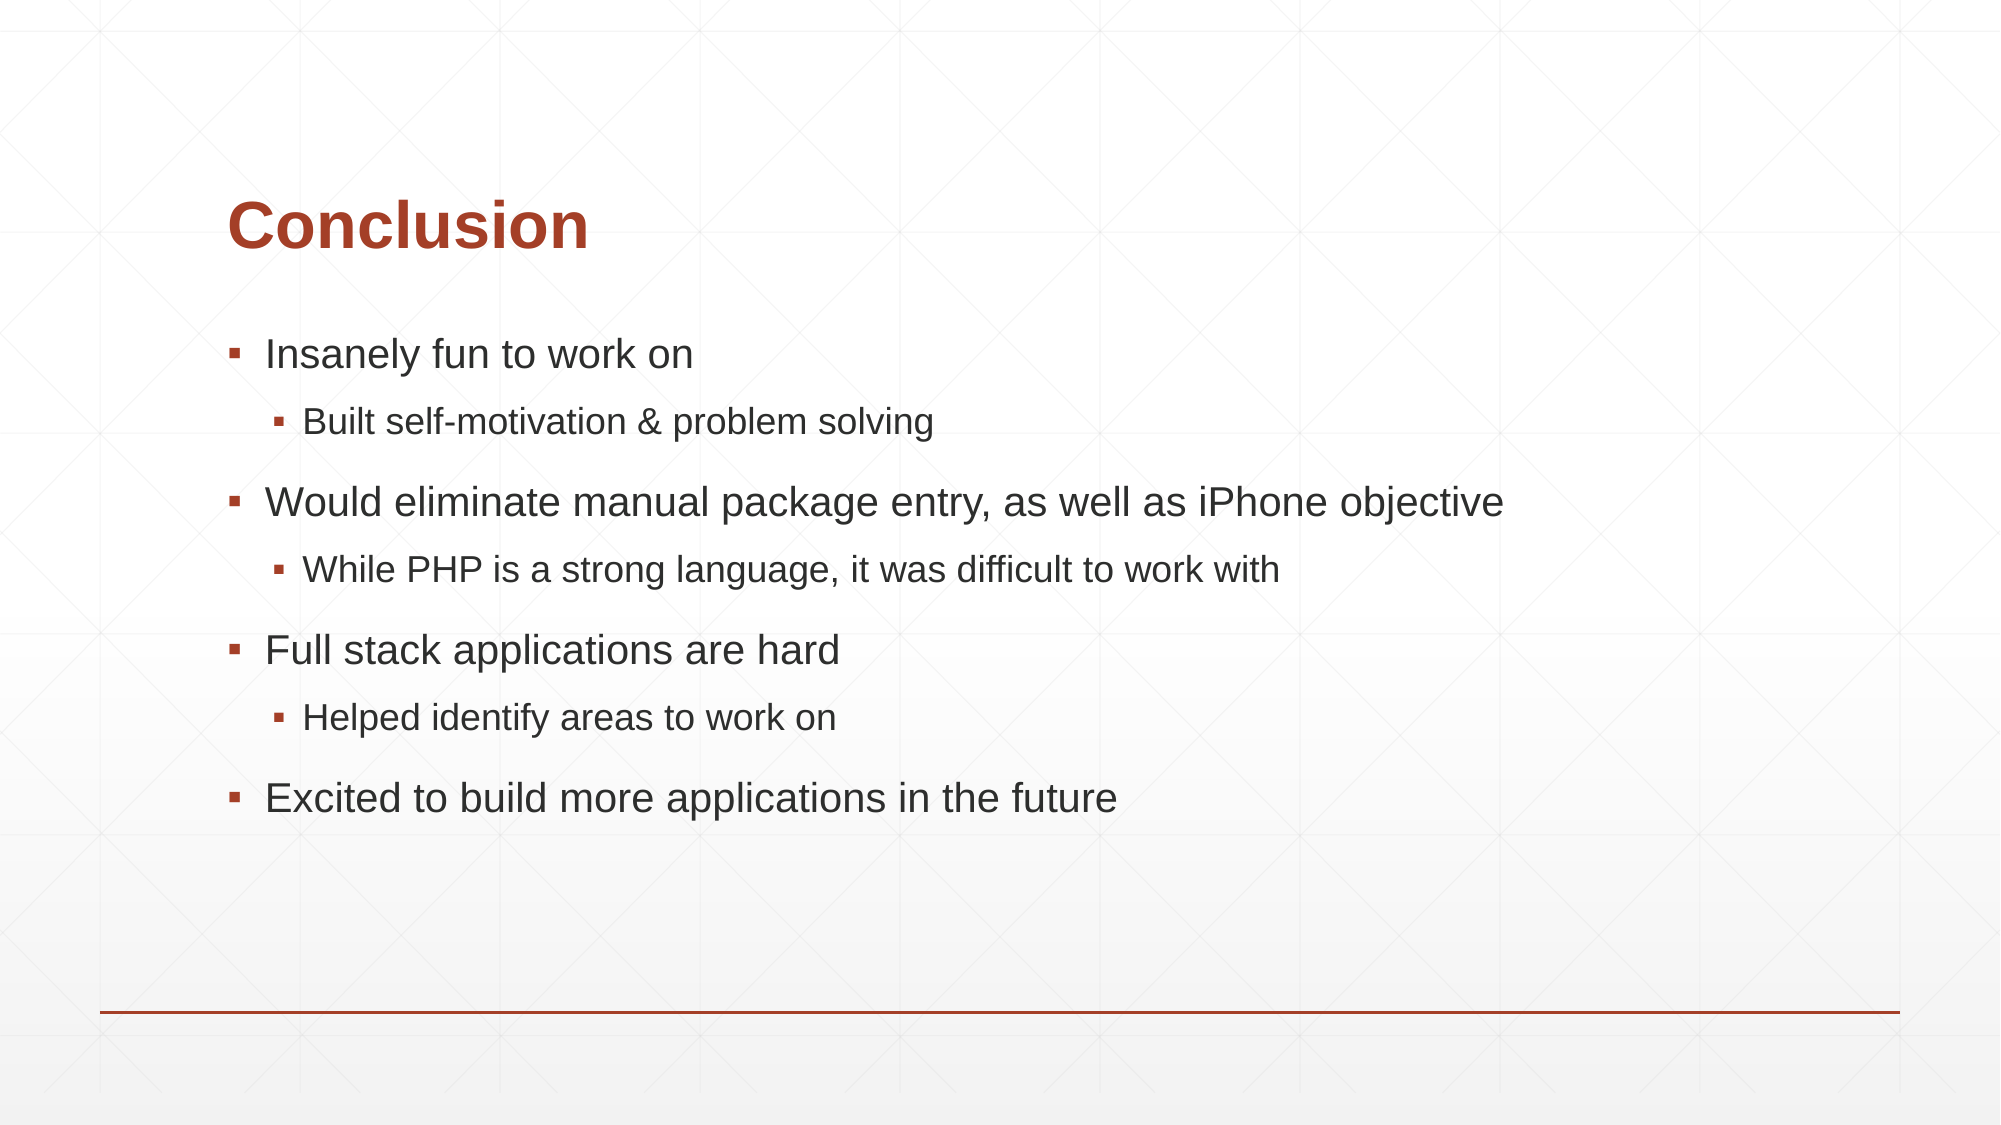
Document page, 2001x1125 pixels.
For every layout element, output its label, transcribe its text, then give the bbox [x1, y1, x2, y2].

list Insanely fun to work on Built self-motivation & problem solving Would eliminate manual package entry, as well as iPhone objective While PHP is a strong language, it was difficult to work with Full stack applications are hard Helped identify areas to work on Excited to build more applications in the future [212, 324, 1788, 950]
title Conclusion [212, 82, 1788, 271]
